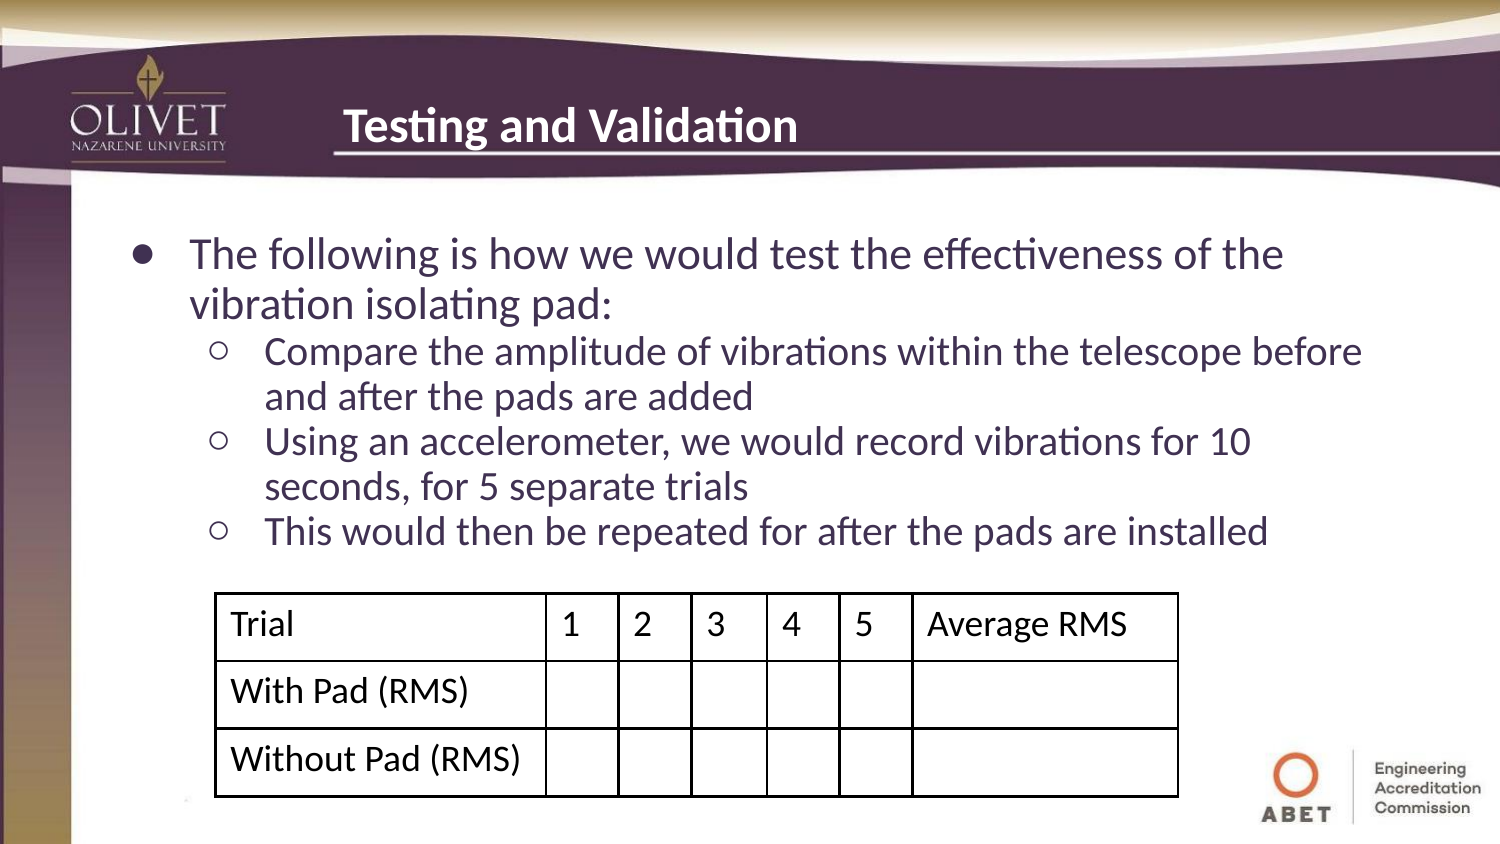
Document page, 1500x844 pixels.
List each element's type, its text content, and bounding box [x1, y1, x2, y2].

picture [0, 0, 1500, 844]
table_cell [547, 730, 617, 795]
table_header 5 [841, 595, 911, 660]
table_cell [768, 662, 838, 727]
table_header Trial [217, 595, 545, 660]
table_header Average RMS [914, 595, 1177, 660]
table_cell [914, 662, 1177, 727]
table_cell [768, 730, 838, 795]
table_cell [841, 662, 911, 727]
table_cell [547, 662, 617, 727]
table_cell [841, 730, 911, 795]
table_cell [620, 730, 690, 795]
table_header 4 [768, 595, 838, 660]
table_cell [693, 730, 766, 795]
table_header 2 [620, 595, 690, 660]
list The following is how we would test the effectiveness of the vibration isolating pad: Compare the amplitude of vibrations within the telescope before and after the pads are added Using an accelerometer, we would record vibrations for 10 seconds, for 5 separate trials This would then be repeated for after the pads are installed [103, 224, 1397, 760]
table_header 3 [693, 595, 766, 660]
table_header 1 [547, 595, 617, 660]
table_cell Without Pad (RMS) [217, 730, 545, 795]
table_cell With Pad (RMS) [217, 662, 545, 727]
title Testing and Validation [331, 44, 1397, 208]
table_cell [693, 662, 766, 727]
table_cell [620, 662, 690, 727]
table_cell [914, 730, 1177, 795]
